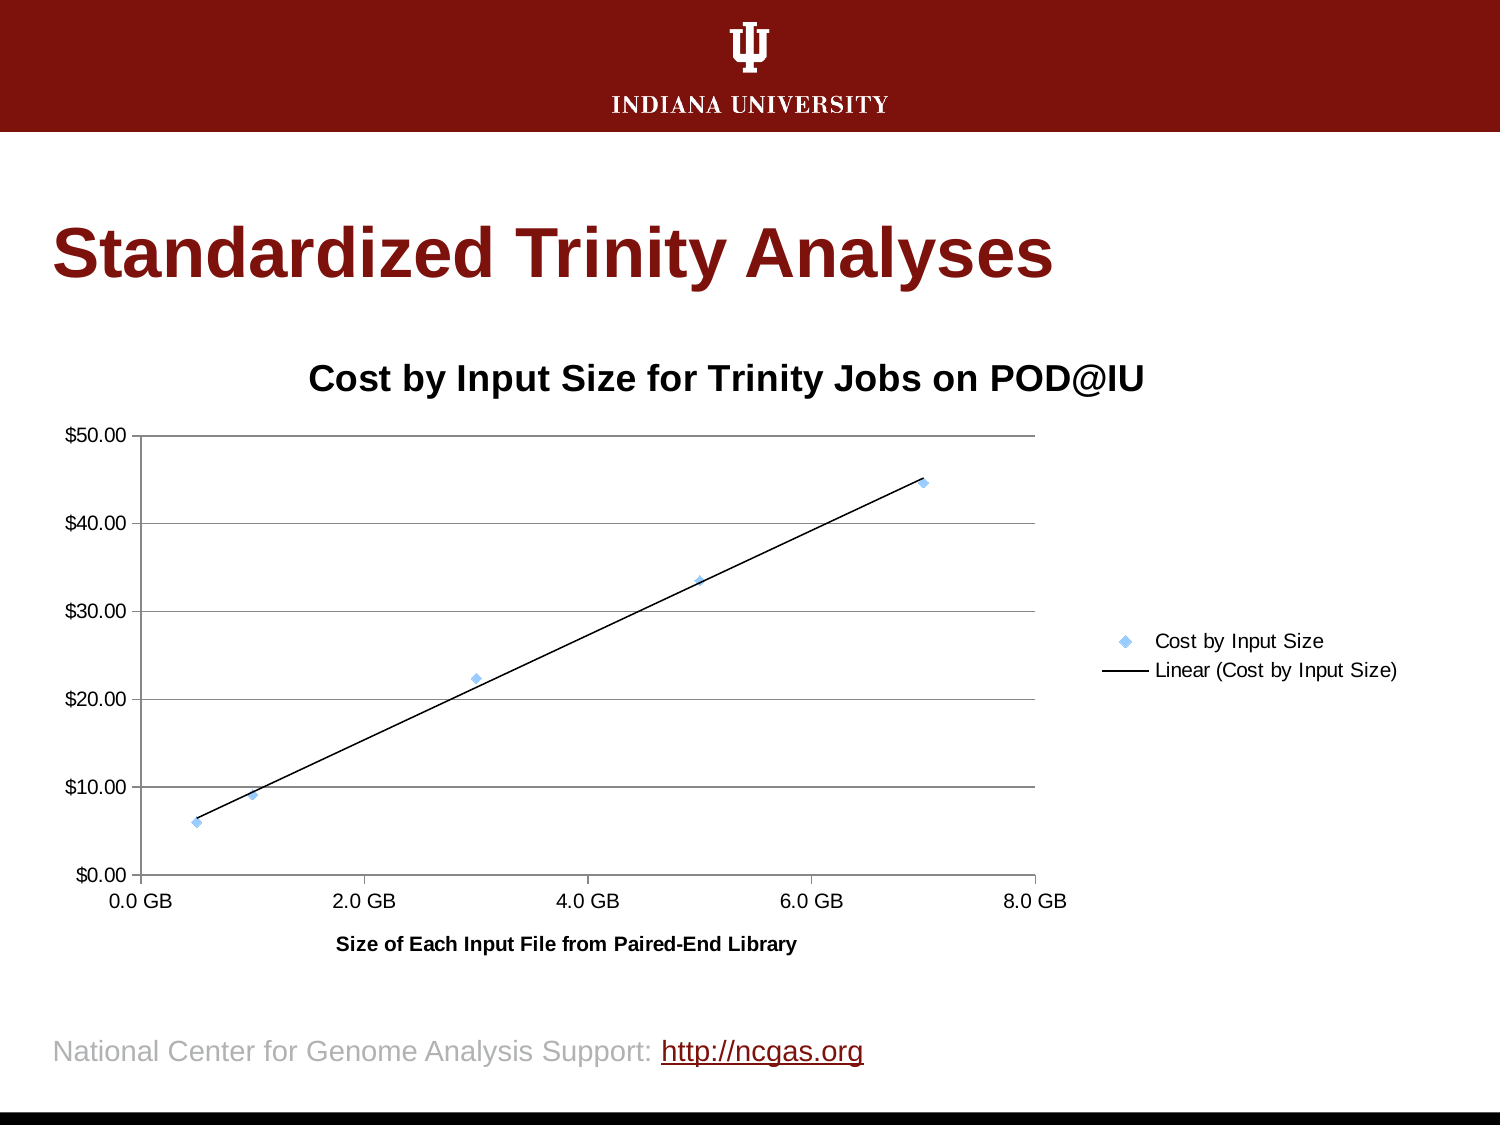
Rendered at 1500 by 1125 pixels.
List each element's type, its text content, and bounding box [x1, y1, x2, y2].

footer National Center for Genome Analysis Support: http://ncgas.org [37, 1025, 988, 1075]
title Standardized Trinity Analyses [37, 155, 1417, 324]
picture [612, 22, 888, 113]
chart [37, 324, 1417, 988]
